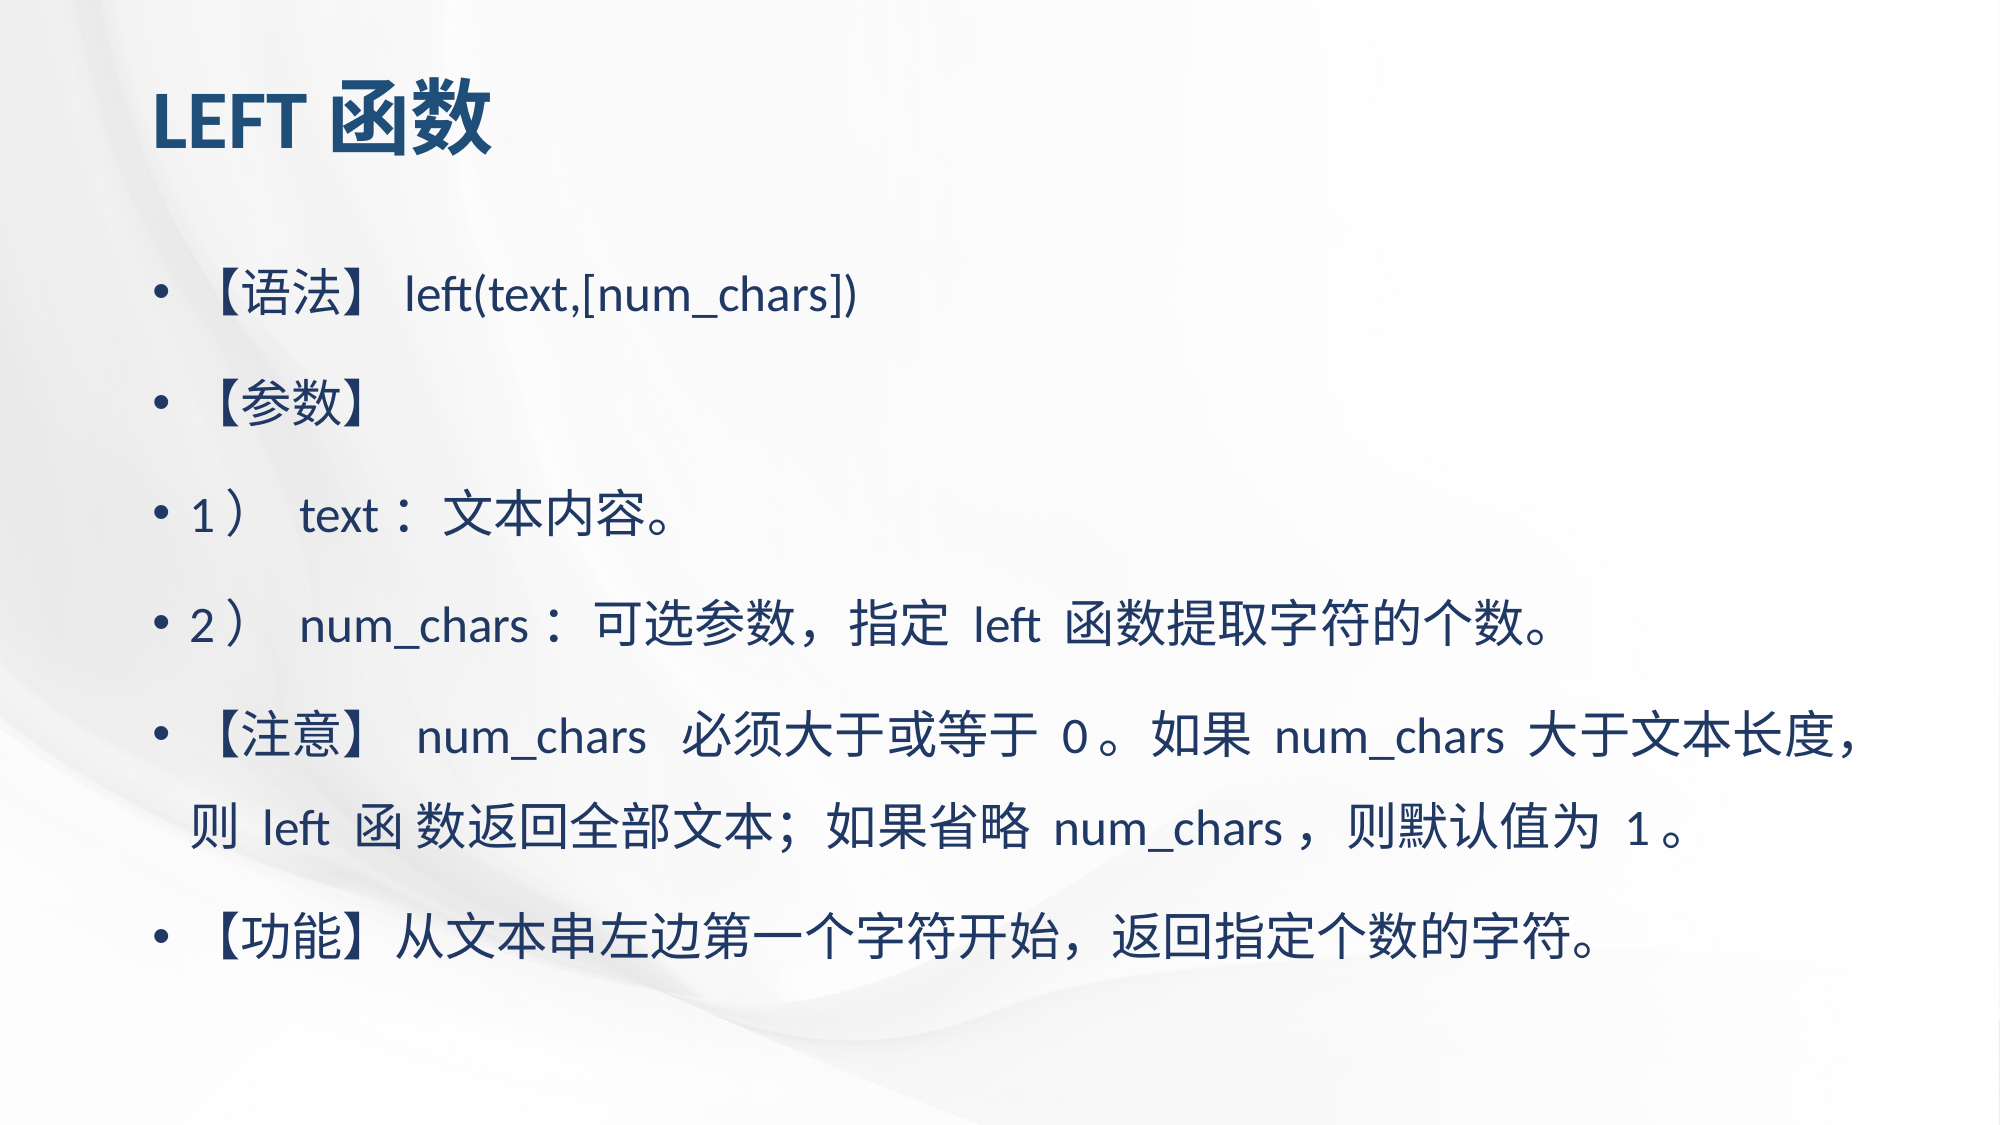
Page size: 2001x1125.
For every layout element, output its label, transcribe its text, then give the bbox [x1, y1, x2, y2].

list 【语法】left(text,[num_chars]) 【参数】 1） text：文本内容。 2） num_chars：可选参数，指定 left 函数提取字符的个数。 【注意】 num_chars 必须大于或等于 0。如果 num_chars 大于文本长度，则 left 函 数返回全部文本；如果省略 num_chars，则默认值为 1。 【功能】从文本串左边第一个字符开始，返回指定个数的字符。 [137, 222, 1863, 1043]
title LEFT函数 [137, 59, 1863, 184]
